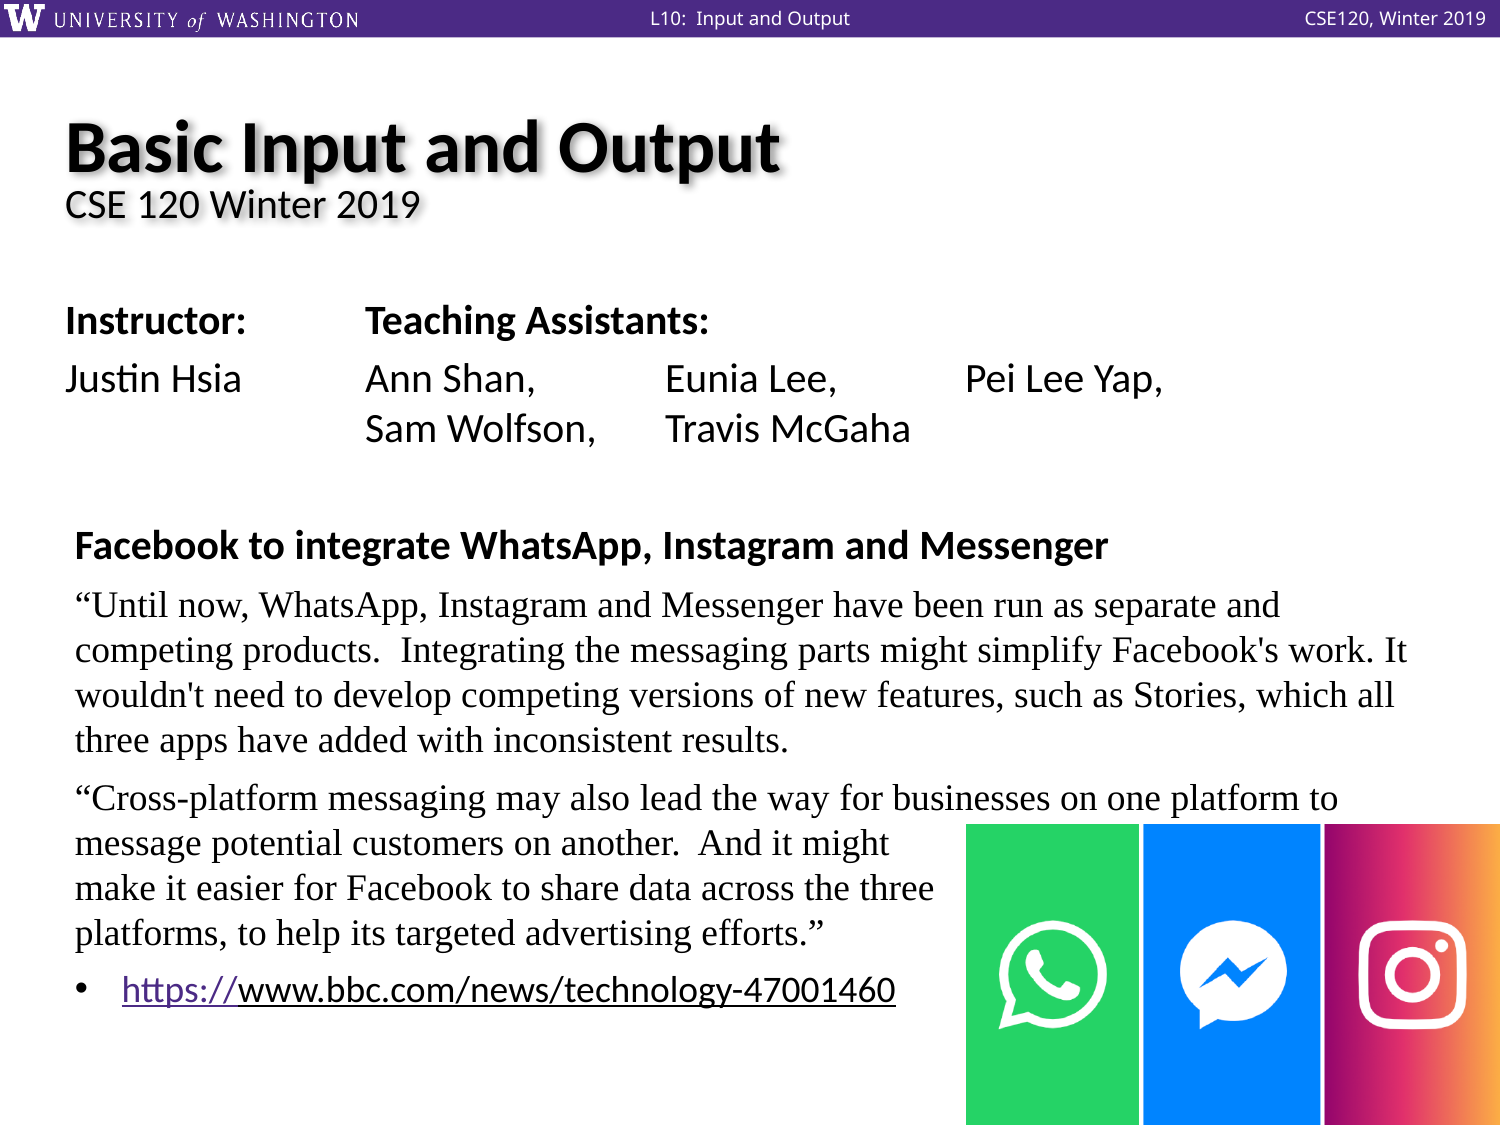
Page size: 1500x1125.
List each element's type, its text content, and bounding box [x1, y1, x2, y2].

picture [966, 824, 1500, 1125]
title Basic Input and Output CSE 120 Winter 2019 [49, 49, 1326, 284]
picture [4, 4, 358, 32]
subtitle Instructor: Teaching Assistants: Justin Hsia Ann Shan, Eunia Lee, Pei Lee Yap, Sam Wolfson, Travis McGaha [49, 284, 1423, 466]
text_box Facebook to integrate WhatsApp, Instagram and Messenger “Until now, WhatsApp, Instagram and Messenger have been run as separate and competing products. Integrating the messaging parts might simplify Facebook's work. It wouldn't need to develop competing versions of new features, such as Stories, which all three apps have added with inconsistent results. “Cross-platform messaging may also lead the way for businesses on one platform to message potential customers on another. And it might make it easier for Facebook to share data across the three platforms, to help its targeted advertising efforts.” https://www.bbc.com/news/technology-47001460 [59, 510, 1440, 1018]
